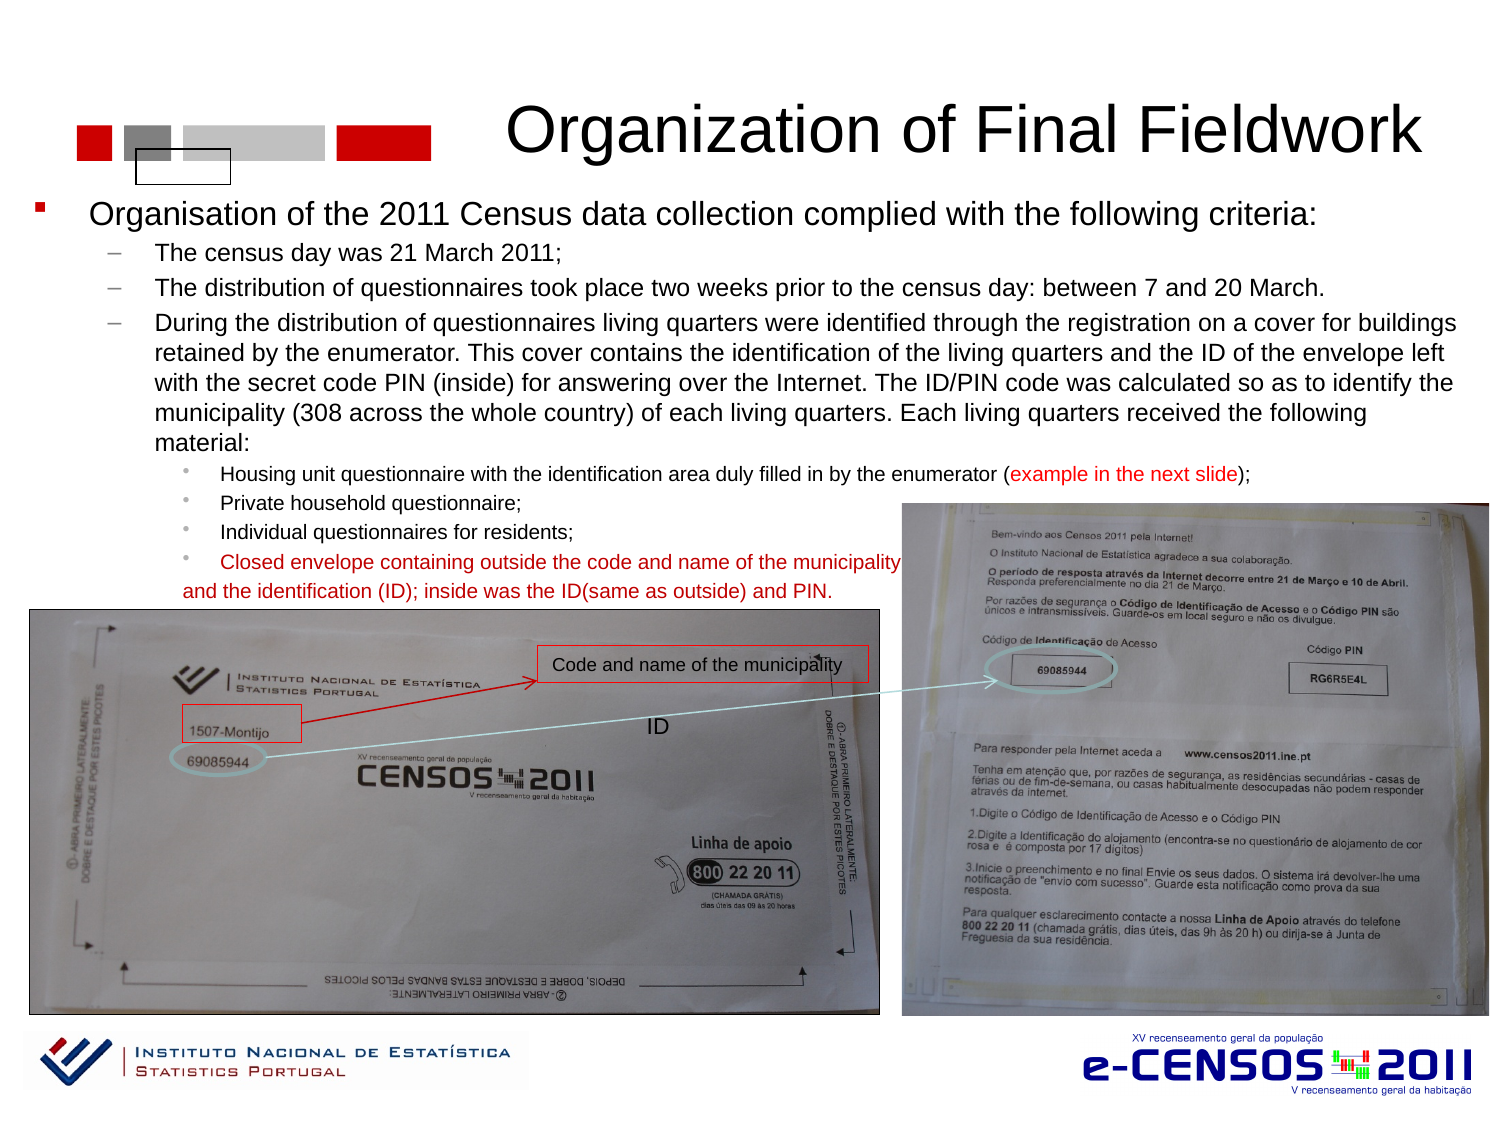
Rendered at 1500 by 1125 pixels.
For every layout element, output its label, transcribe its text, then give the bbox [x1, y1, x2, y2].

list Organisation of the 2011 Census data collection complied with the following criteria: The census day was 21 March 2011; The distribution of questionnaires took place two weeks prior to the census day: between 7 and 20 March. During the distribution of questionnaires living quarters were identified through the registration on a cover for buildings retained by the enumerator. This cover contains the identification of the living quarters and the ID of the envelope left with the secret code PIN (inside) for answering over the Internet. The ID/PIN code was calculated so as to identify the municipality (308 across the whole country) of each living quarters. Each living quarters received the following material: Housing unit questionnaire with the identification area duly filled in by the enumerator (example in the next slide); Private household questionnaire; Individual questionnaires for residents; Closed envelope containing outside the code and name of the municipality and the identification (ID); inside was the ID(same as outside) and PIN. [17, 184, 1483, 1083]
picture [1080, 1034, 1471, 1097]
picture [901, 503, 1490, 1016]
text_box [300, 680, 538, 724]
picture [23, 1083, 529, 1090]
title Organization of Final Fieldwork [489, 77, 1448, 173]
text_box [265, 680, 999, 758]
picture [29, 609, 881, 1015]
